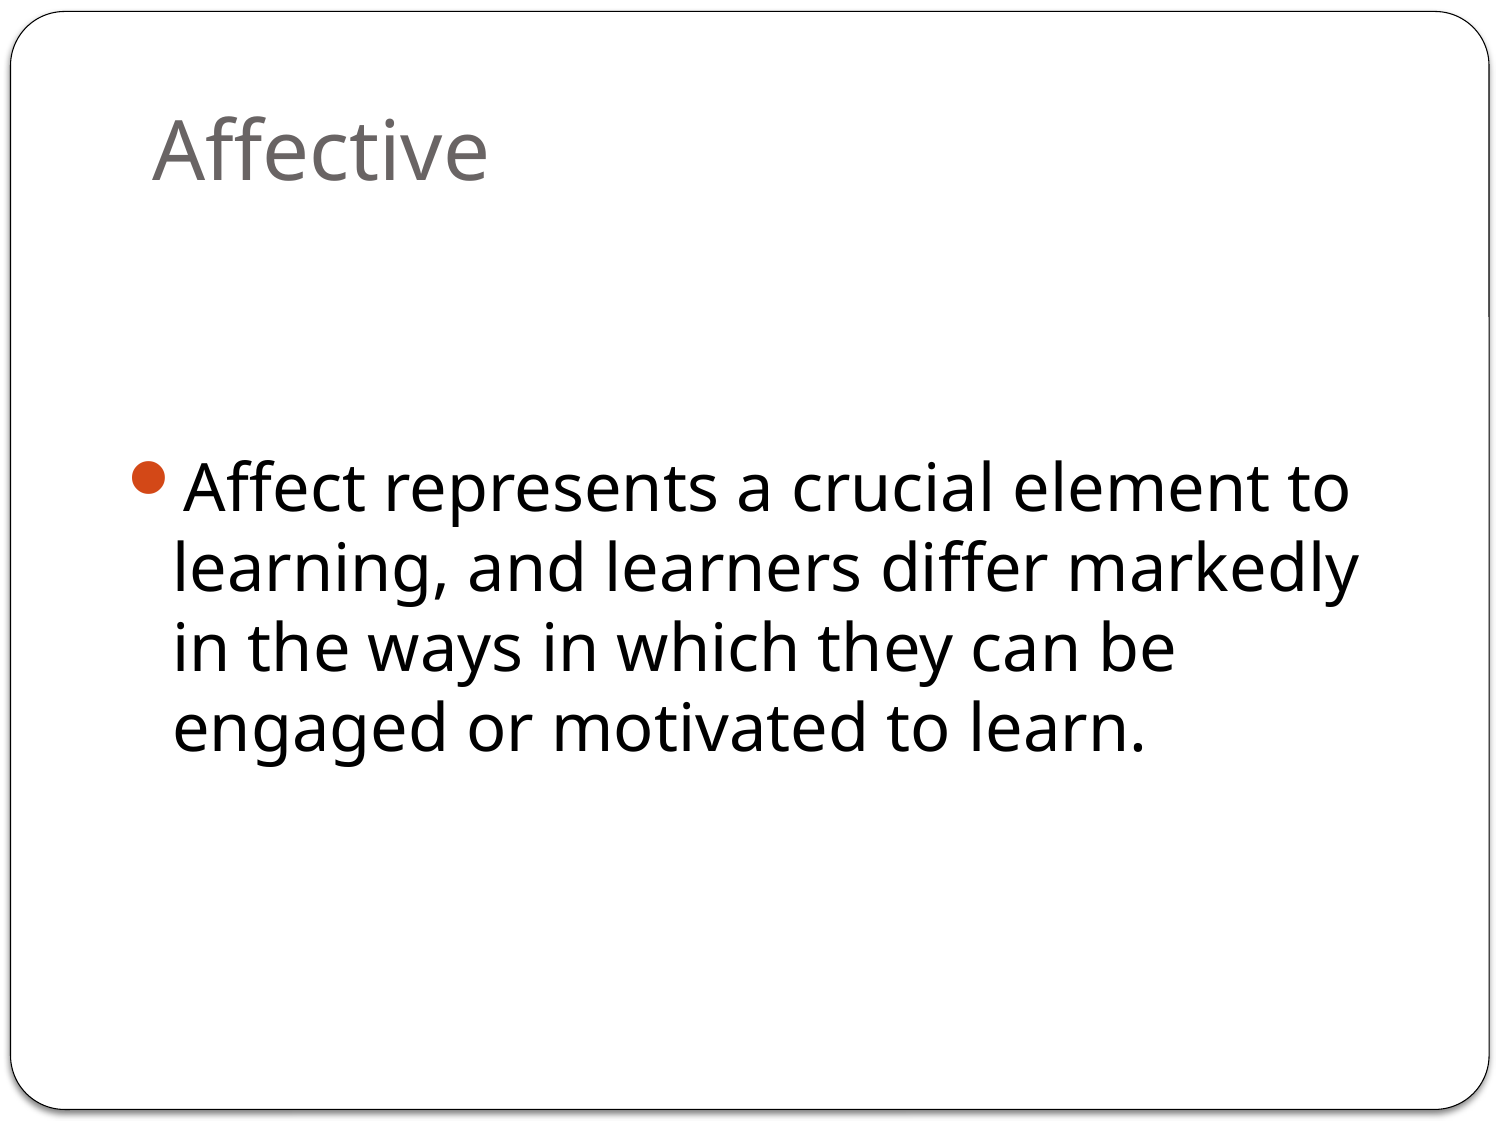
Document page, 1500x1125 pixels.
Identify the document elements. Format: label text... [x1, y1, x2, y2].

title Affective [137, 24, 1413, 213]
list Affect represents a crucial element to learning, and learners differ markedly in the ways in which they can be engaged or motivated to learn. [112, 437, 1388, 863]
